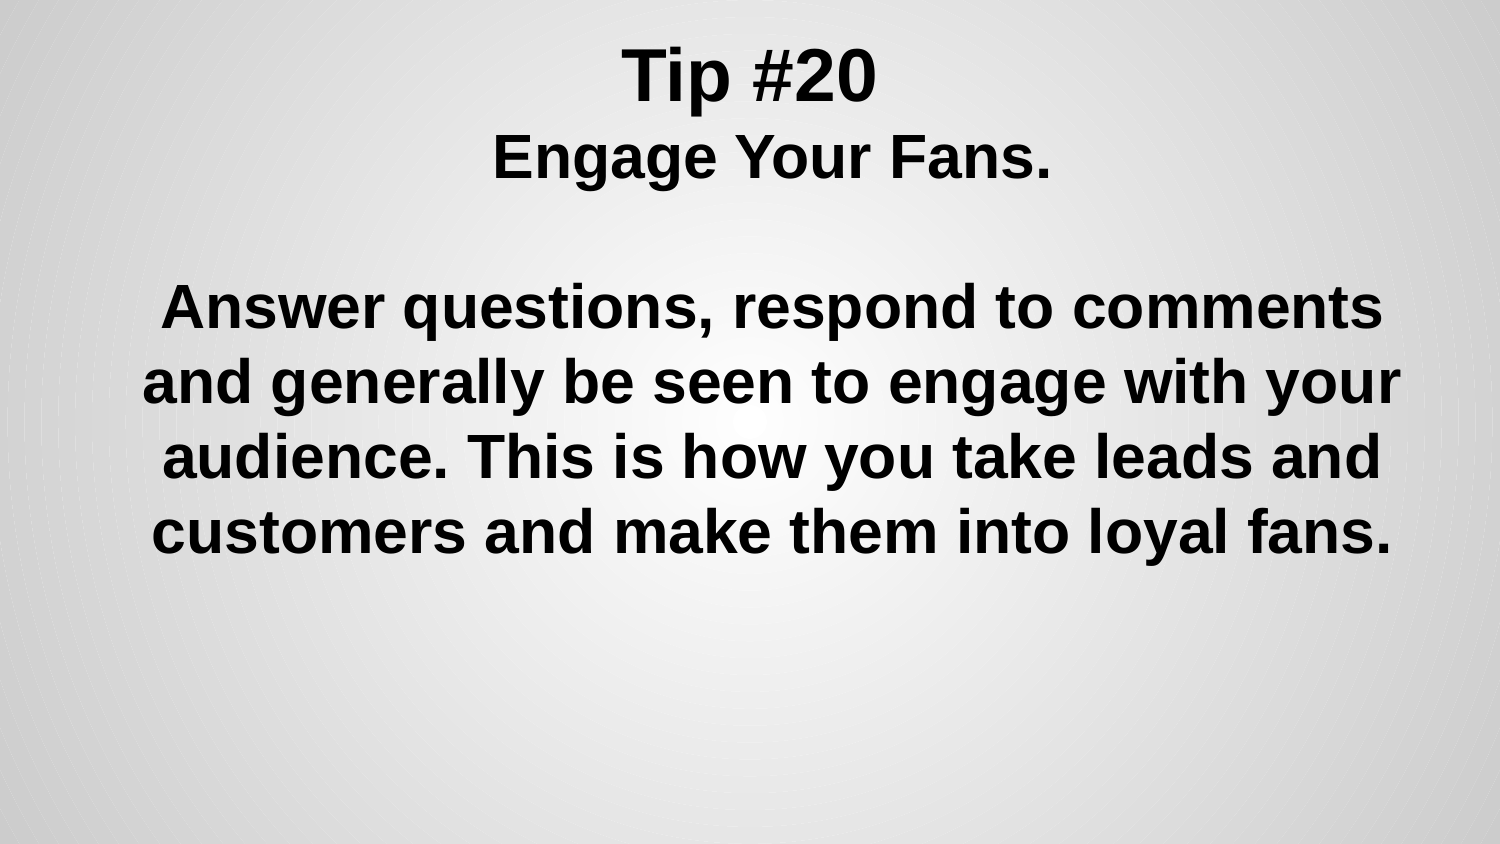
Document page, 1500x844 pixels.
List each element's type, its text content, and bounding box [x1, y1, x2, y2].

title Tip #20 [75, 12, 1425, 132]
list Engage Your Fans. Answer questions, respond to comments and generally be seen to engage with your audience. This is how you take leads and customers and make them into loyal fans. [97, 25, 1448, 707]
